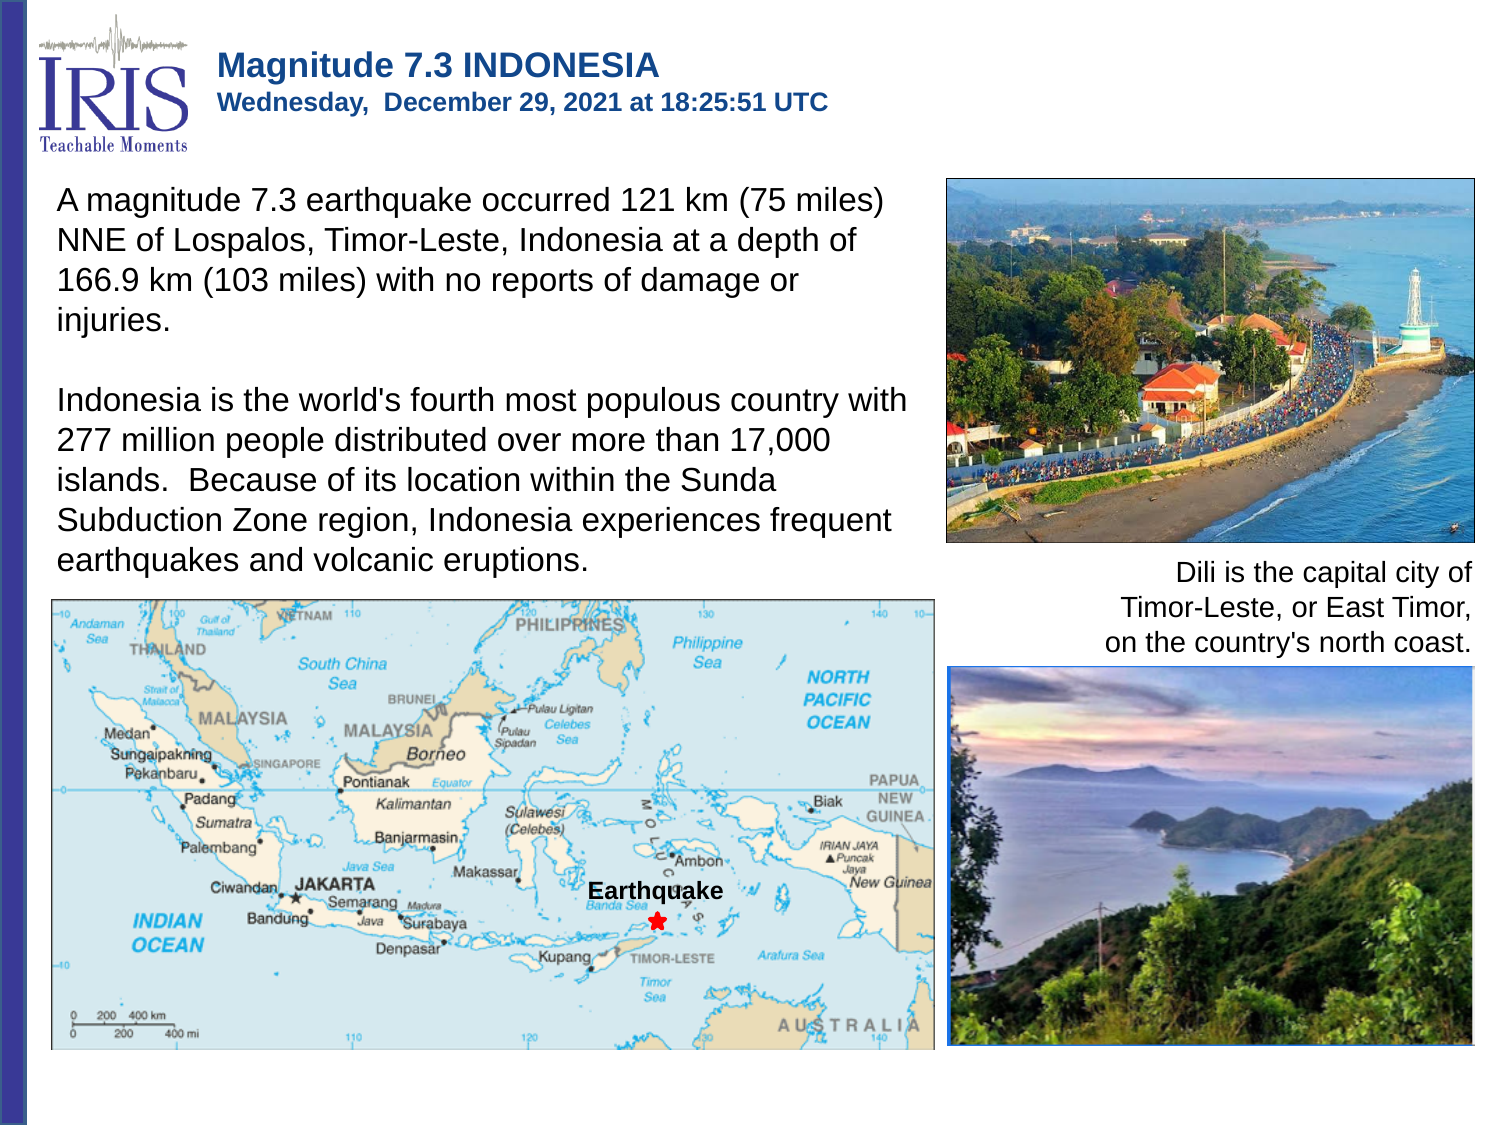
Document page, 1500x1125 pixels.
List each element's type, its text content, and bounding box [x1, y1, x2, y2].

picture [945, 177, 1476, 543]
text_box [50, 599, 935, 1051]
picture [39, 12, 188, 165]
text_box Magnitude 7.3 INDONESIA Wednesday, December 29, 2021 at 18:25:51 UTC [202, 0, 1498, 125]
text_box Dili is the capital city of Timor-Leste, or East Timor, on the country's north coast. [1071, 545, 1488, 666]
text_box A magnitude 7.3 earthquake occurred 121 km (75 miles) NNE of Lospalos, Timor-Leste, Indonesia at a depth of 166.9 km (103 miles) with no reports of damage or injuries. Indonesia is the world's fourth most populous country with 277 million people distributed over more than 17,000 islands. Because of its location within the Sunda Subduction Zone region, Indonesia experiences frequent earthquakes and volcanic eruptions. [41, 171, 926, 586]
picture [946, 666, 1476, 1046]
text_box [0, 0, 27, 1125]
